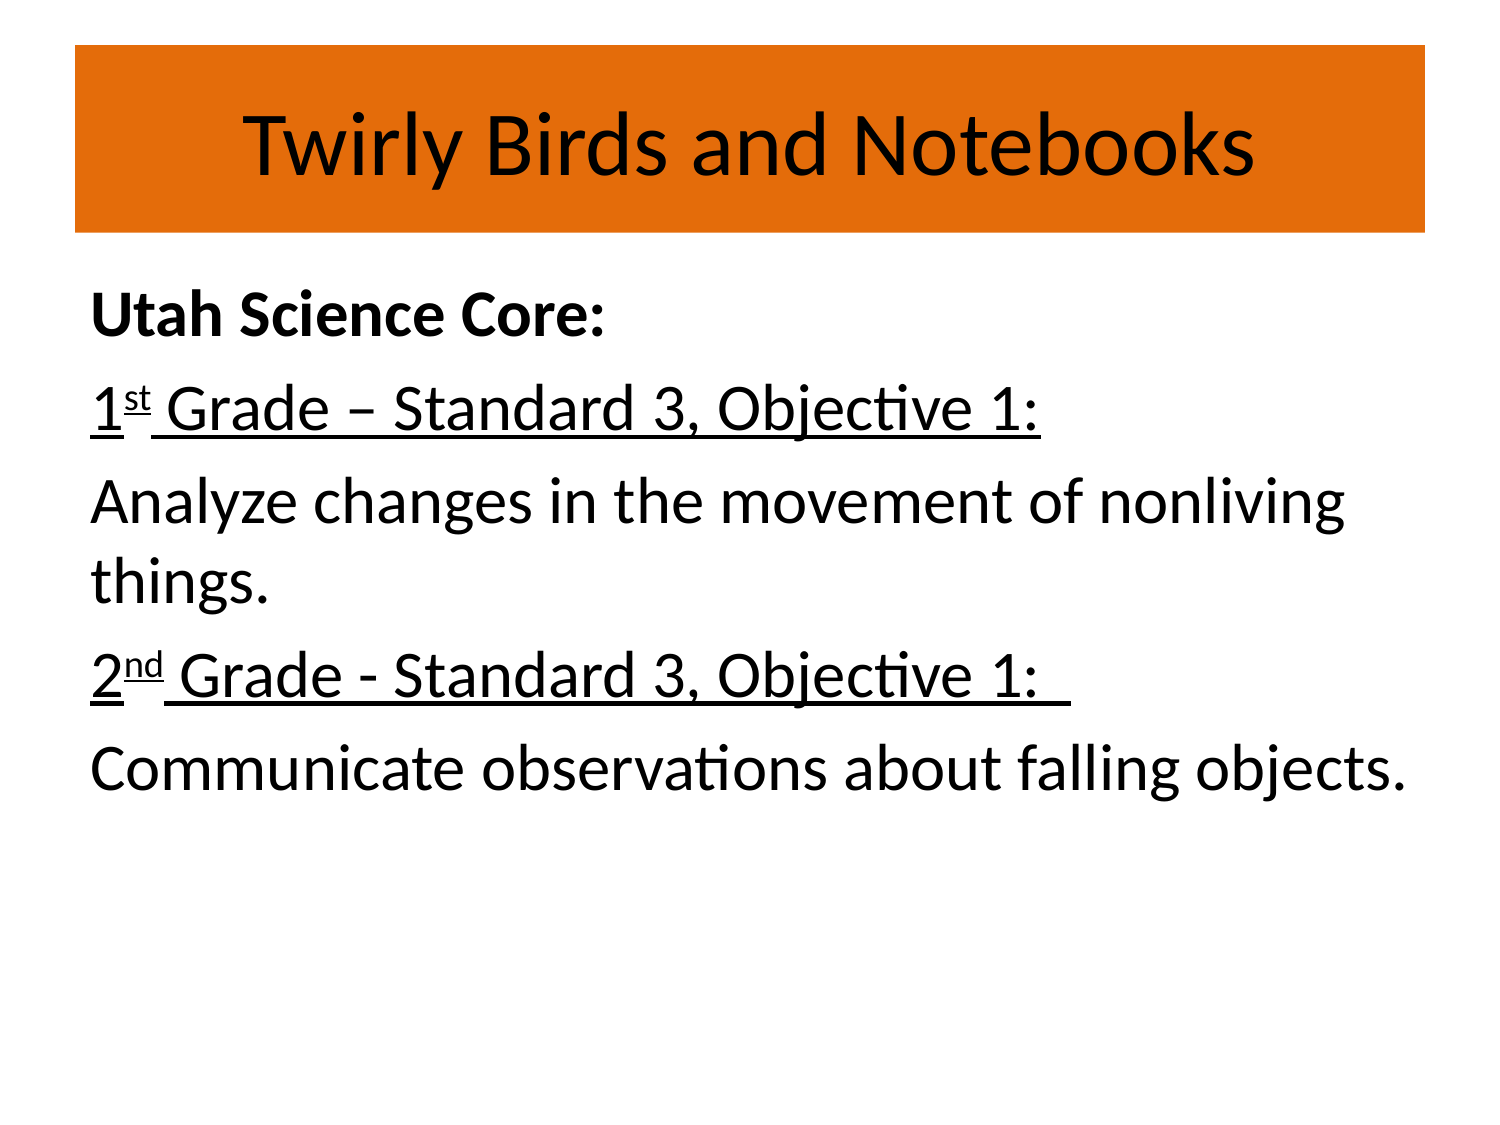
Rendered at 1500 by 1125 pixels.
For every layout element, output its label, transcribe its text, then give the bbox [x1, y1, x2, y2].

title Twirly Birds and Notebooks [75, 45, 1425, 233]
list Utah Science Core: 1st Grade – Standard 3, Objective 1: Analyze changes in the movement of nonliving things. 2nd Grade - Standard 3, Objective 1: Communicate observations about falling objects. [75, 262, 1425, 1005]
